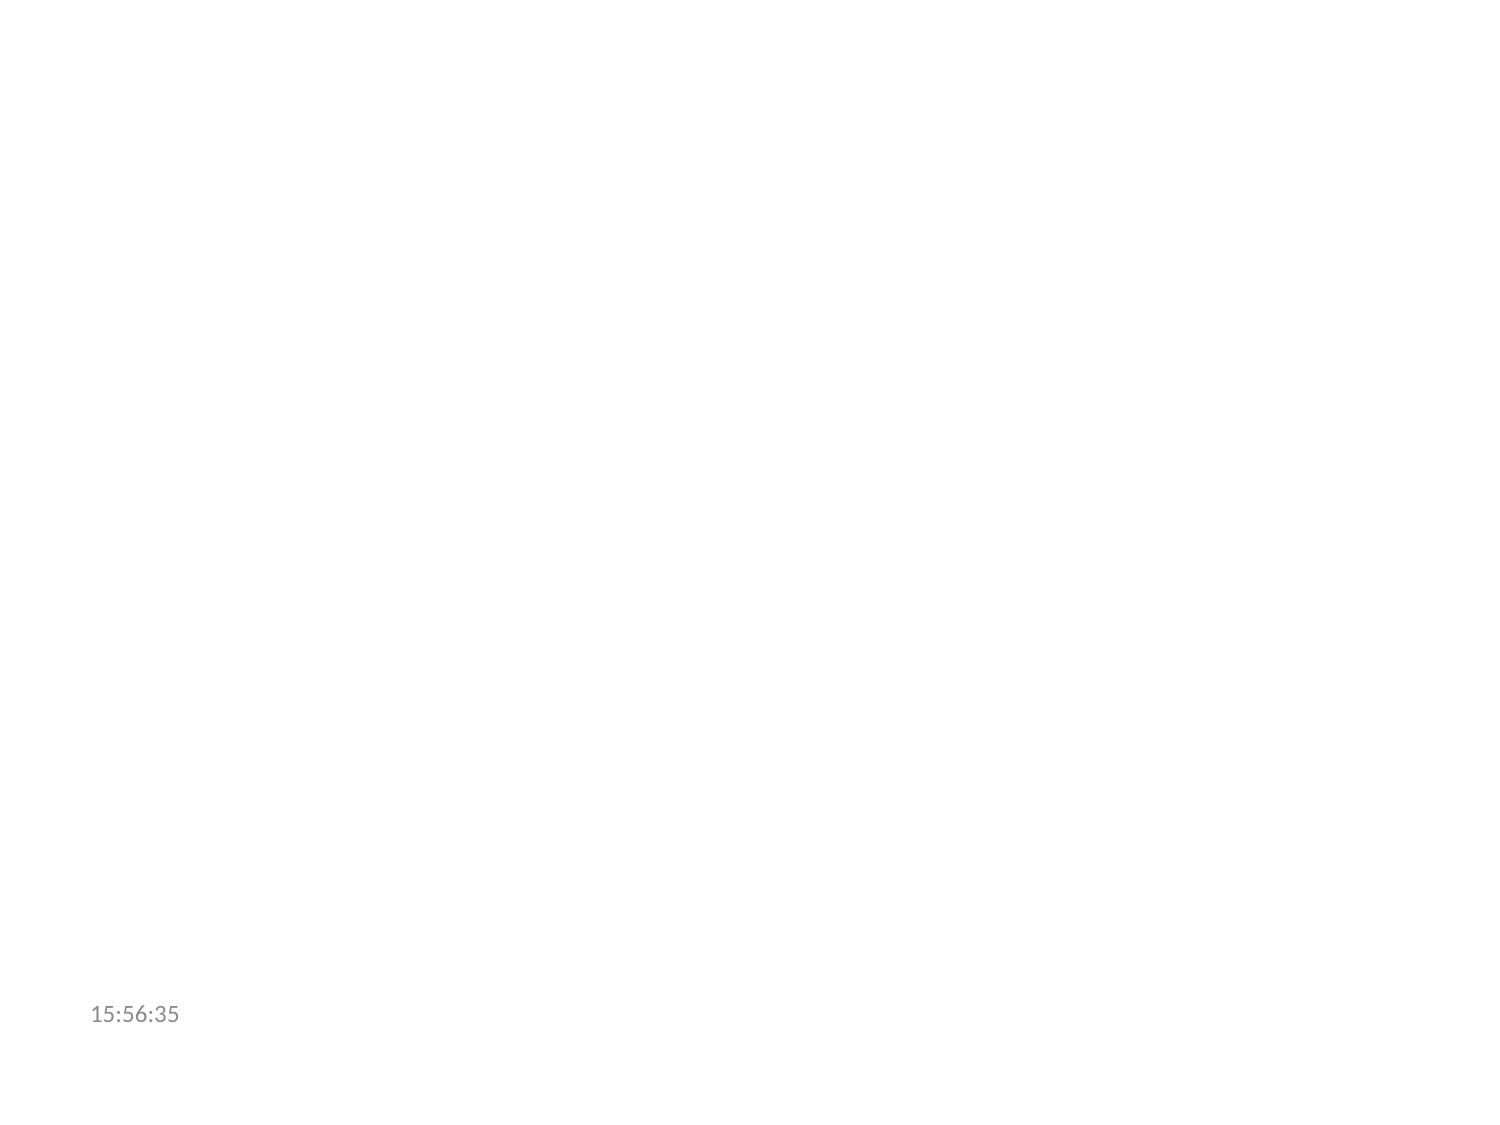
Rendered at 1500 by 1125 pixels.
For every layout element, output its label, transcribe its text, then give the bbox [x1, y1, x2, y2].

text_box 15:35:09 [75, 982, 425, 1043]
